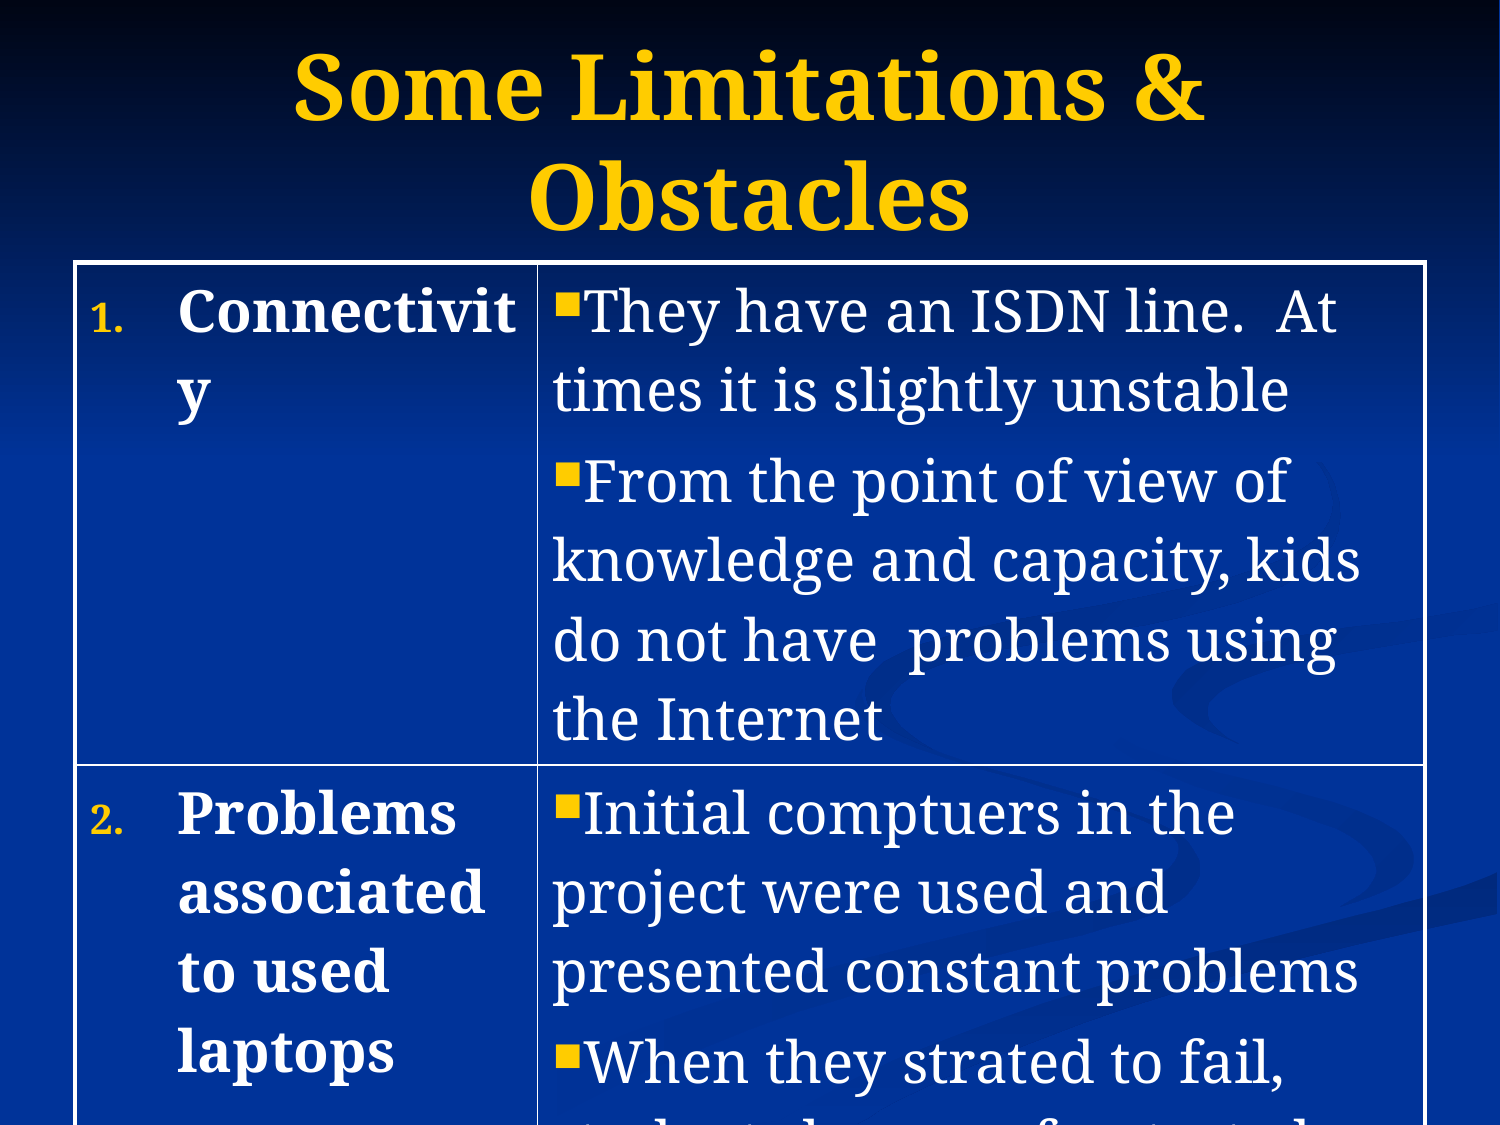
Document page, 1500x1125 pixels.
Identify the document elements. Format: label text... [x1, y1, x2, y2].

table_header They have an ISDN line. At times it is slightly unstable From the point of view of knowledge and capacity, kids do not have problems using the Internet [538, 265, 1423, 764]
table_header Connectivity [77, 265, 537, 764]
table_cell Problems associated to used laptops [77, 766, 537, 1125]
table_cell Initial comptuers in the project were used and presented constant problems When they strated to fail, students became frustrated [538, 766, 1423, 1125]
title Some Limitations & Obstacles [74, 44, 1426, 233]
